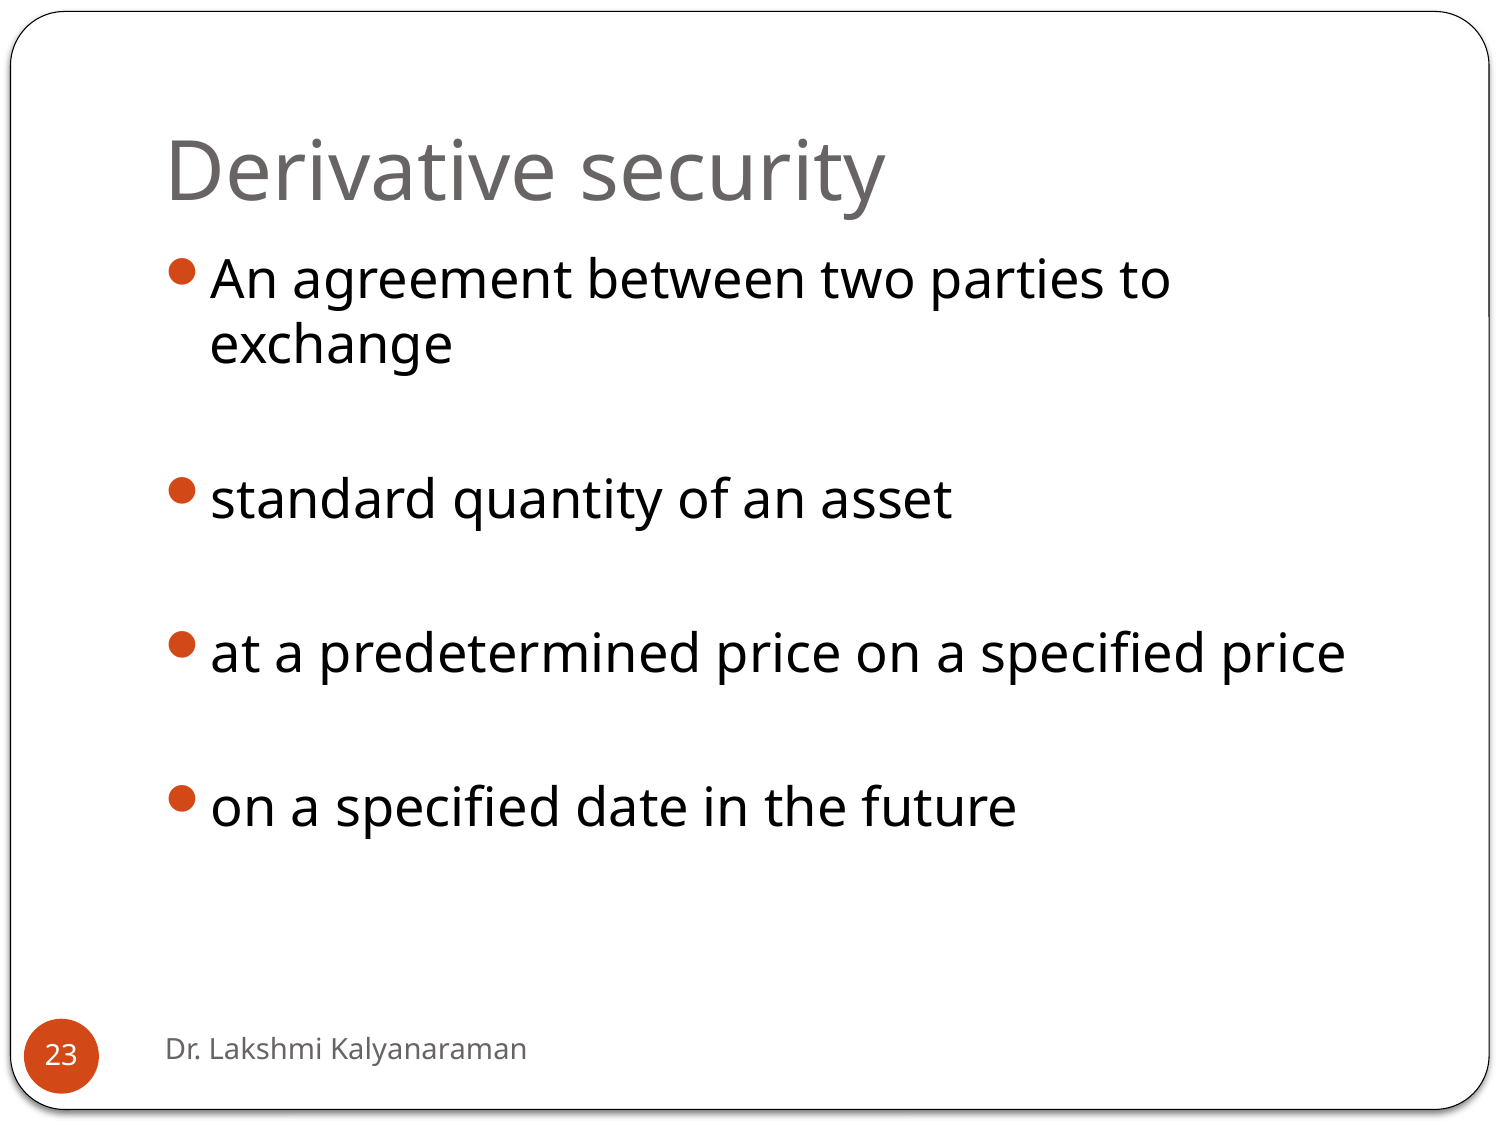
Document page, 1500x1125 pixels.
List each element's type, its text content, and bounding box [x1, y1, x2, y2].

slide_number 23 [23, 1018, 99, 1094]
footer Dr. Lakshmi Kalyanaraman [150, 1012, 800, 1088]
title Derivative security [150, 45, 1425, 233]
list An agreement between two parties to exchange standard quantity of an asset at a predetermined price on a specified price on a specified date in the future [150, 237, 1425, 988]
